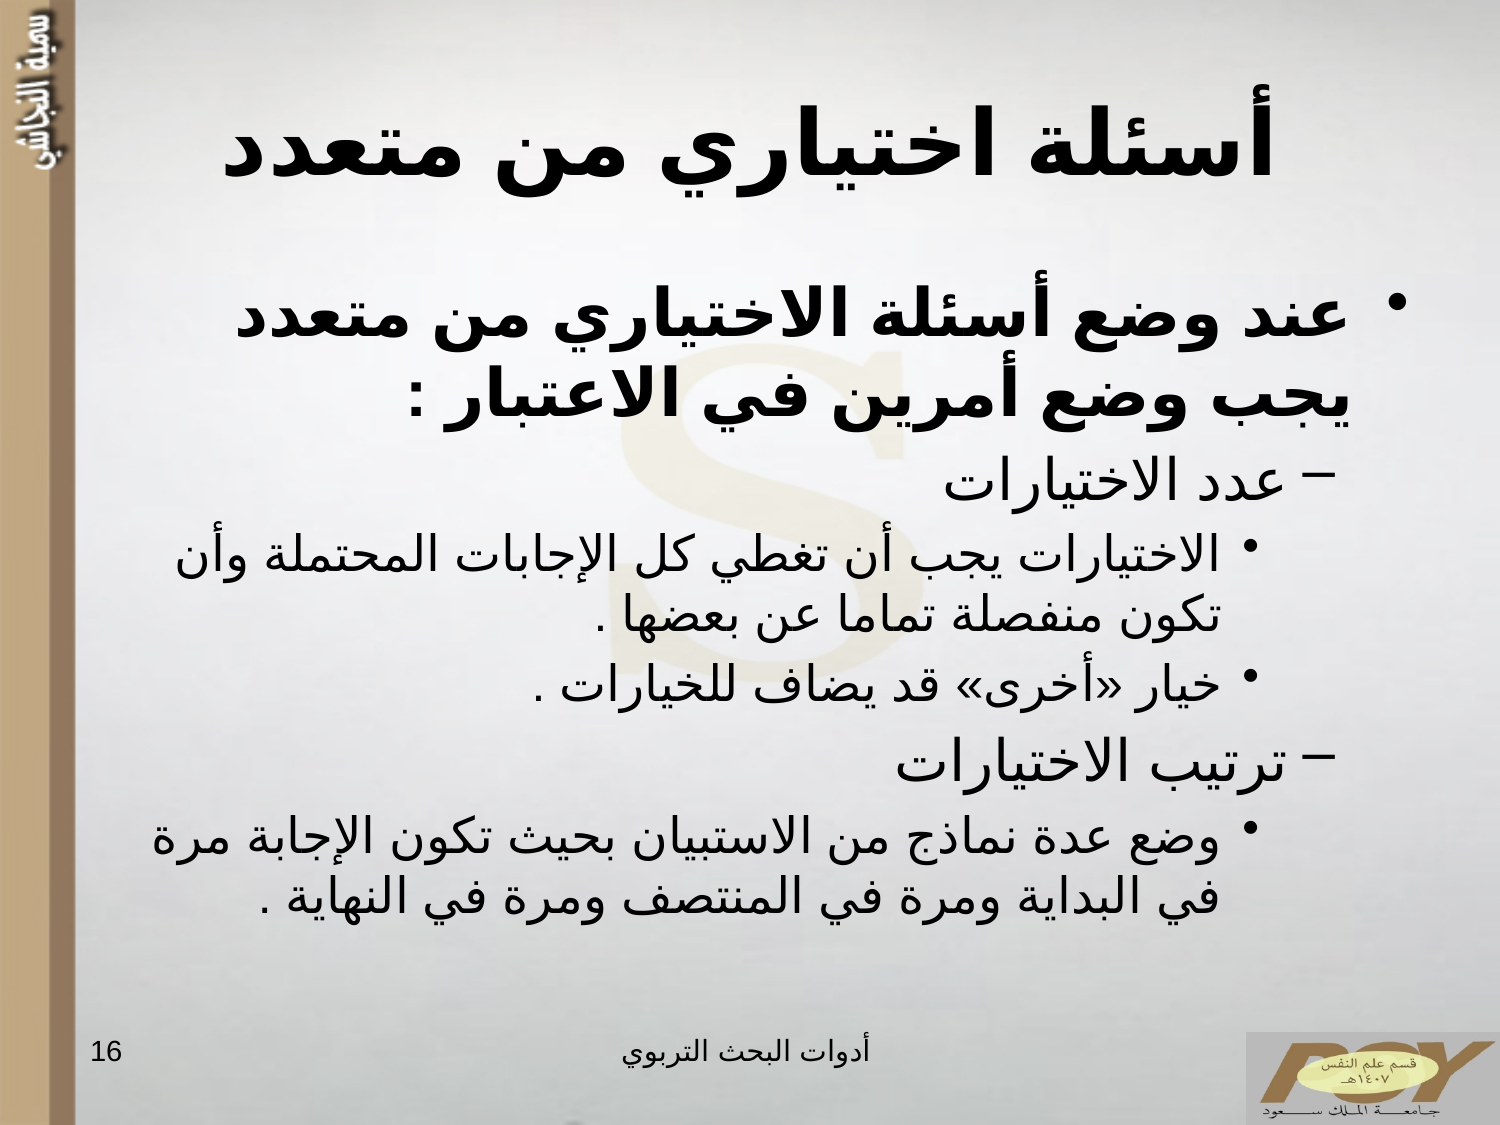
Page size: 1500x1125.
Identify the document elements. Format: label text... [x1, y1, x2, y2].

picture [0, 0, 1500, 1125]
title أسئلة اختياري من متعدد [75, 45, 1425, 233]
footer أدوات البحث التربوي [512, 1024, 988, 1103]
slide_number 16 [75, 1024, 425, 1103]
list عند وضع أسئلة الاختياري من متعدد يجب وضع أمرين في الاعتبار : عدد الاختيارات الاختيارات يجب أن تغطي كل الإجابات المحتملة وأن تكون منفصلة تماما عن بعضها . خيار «أخرى» قد يضاف للخيارات . ترتيب الاختيارات وضع عدة نماذج من الاستبيان بحيث تكون الإجابة مرة في البداية ومرة في المنتصف ومرة في النهاية . [75, 262, 1425, 1005]
